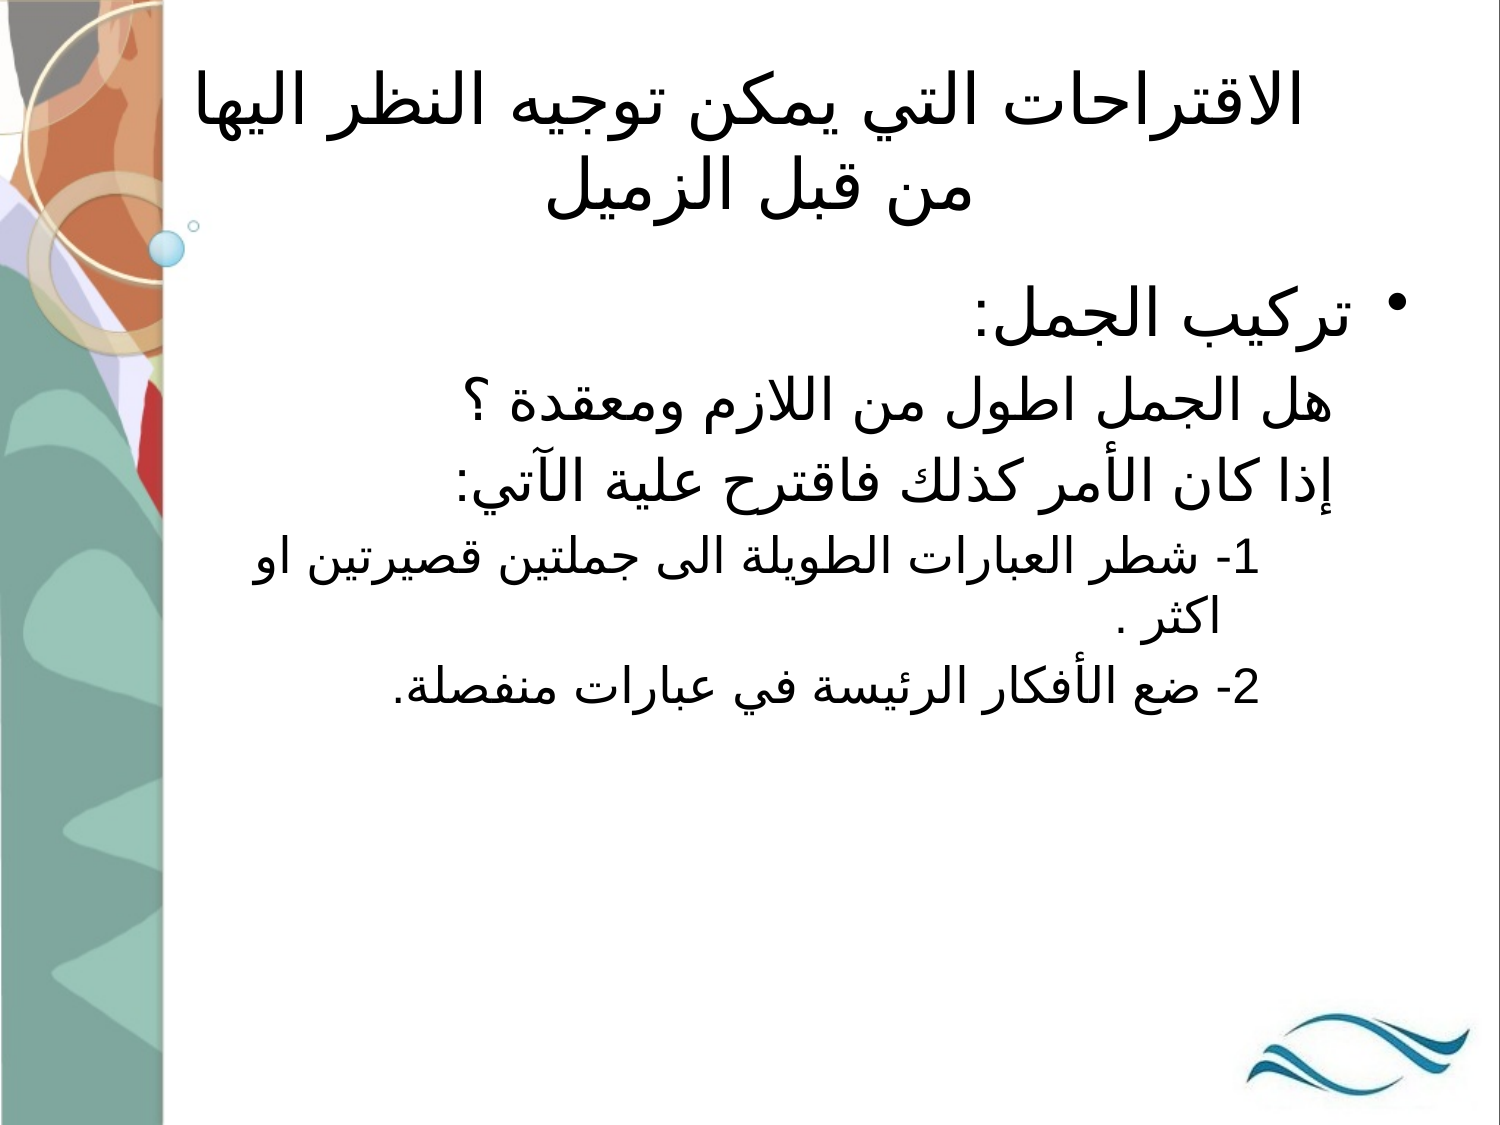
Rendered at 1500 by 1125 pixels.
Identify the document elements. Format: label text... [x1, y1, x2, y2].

title الاقتراحات التي يمكن توجيه النظر اليها من قبل الزميل [74, 44, 1426, 233]
picture [0, 0, 1500, 1125]
list تركيب الجمل: هل الجمل اطول من اللازم ومعقدة ؟ إذا كان الأمر كذلك فاقترح علية الآتي: 1- شطر العبارات الطويلة الى جملتين قصيرتين او اكثر . 2- ضع الأفكار الرئيسة في عبارات منفصلة. [174, 262, 1426, 1006]
